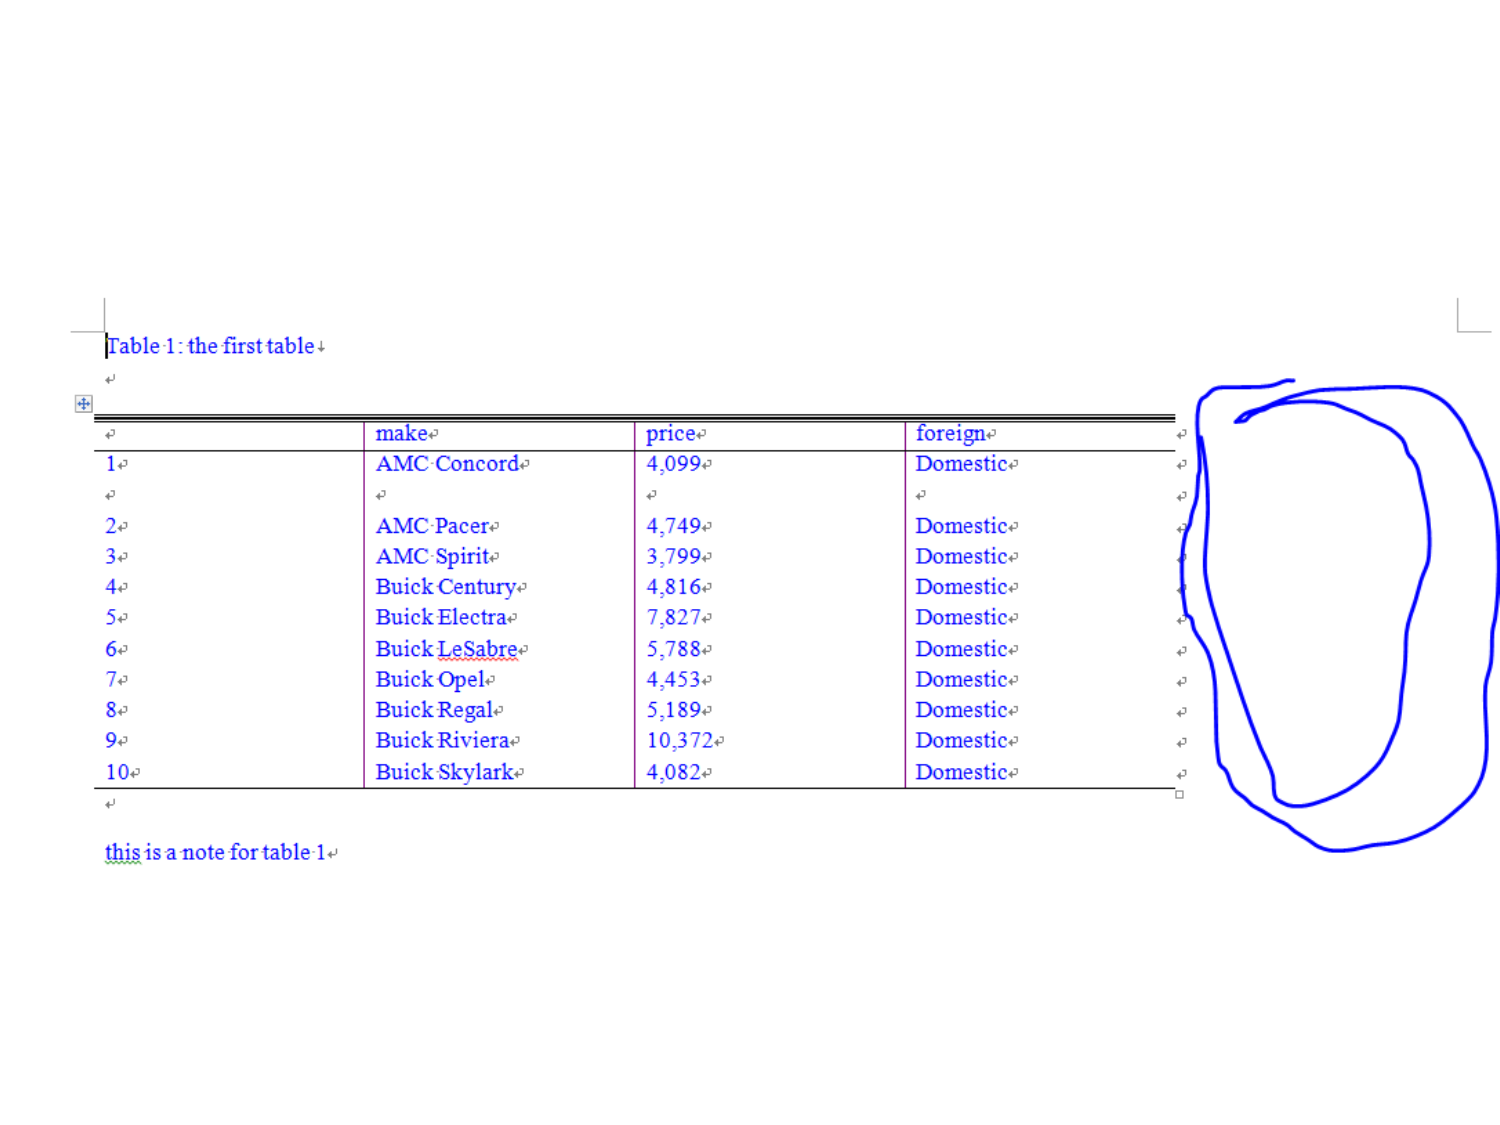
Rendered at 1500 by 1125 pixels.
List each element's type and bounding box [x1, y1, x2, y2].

picture [17, 229, 1500, 904]
